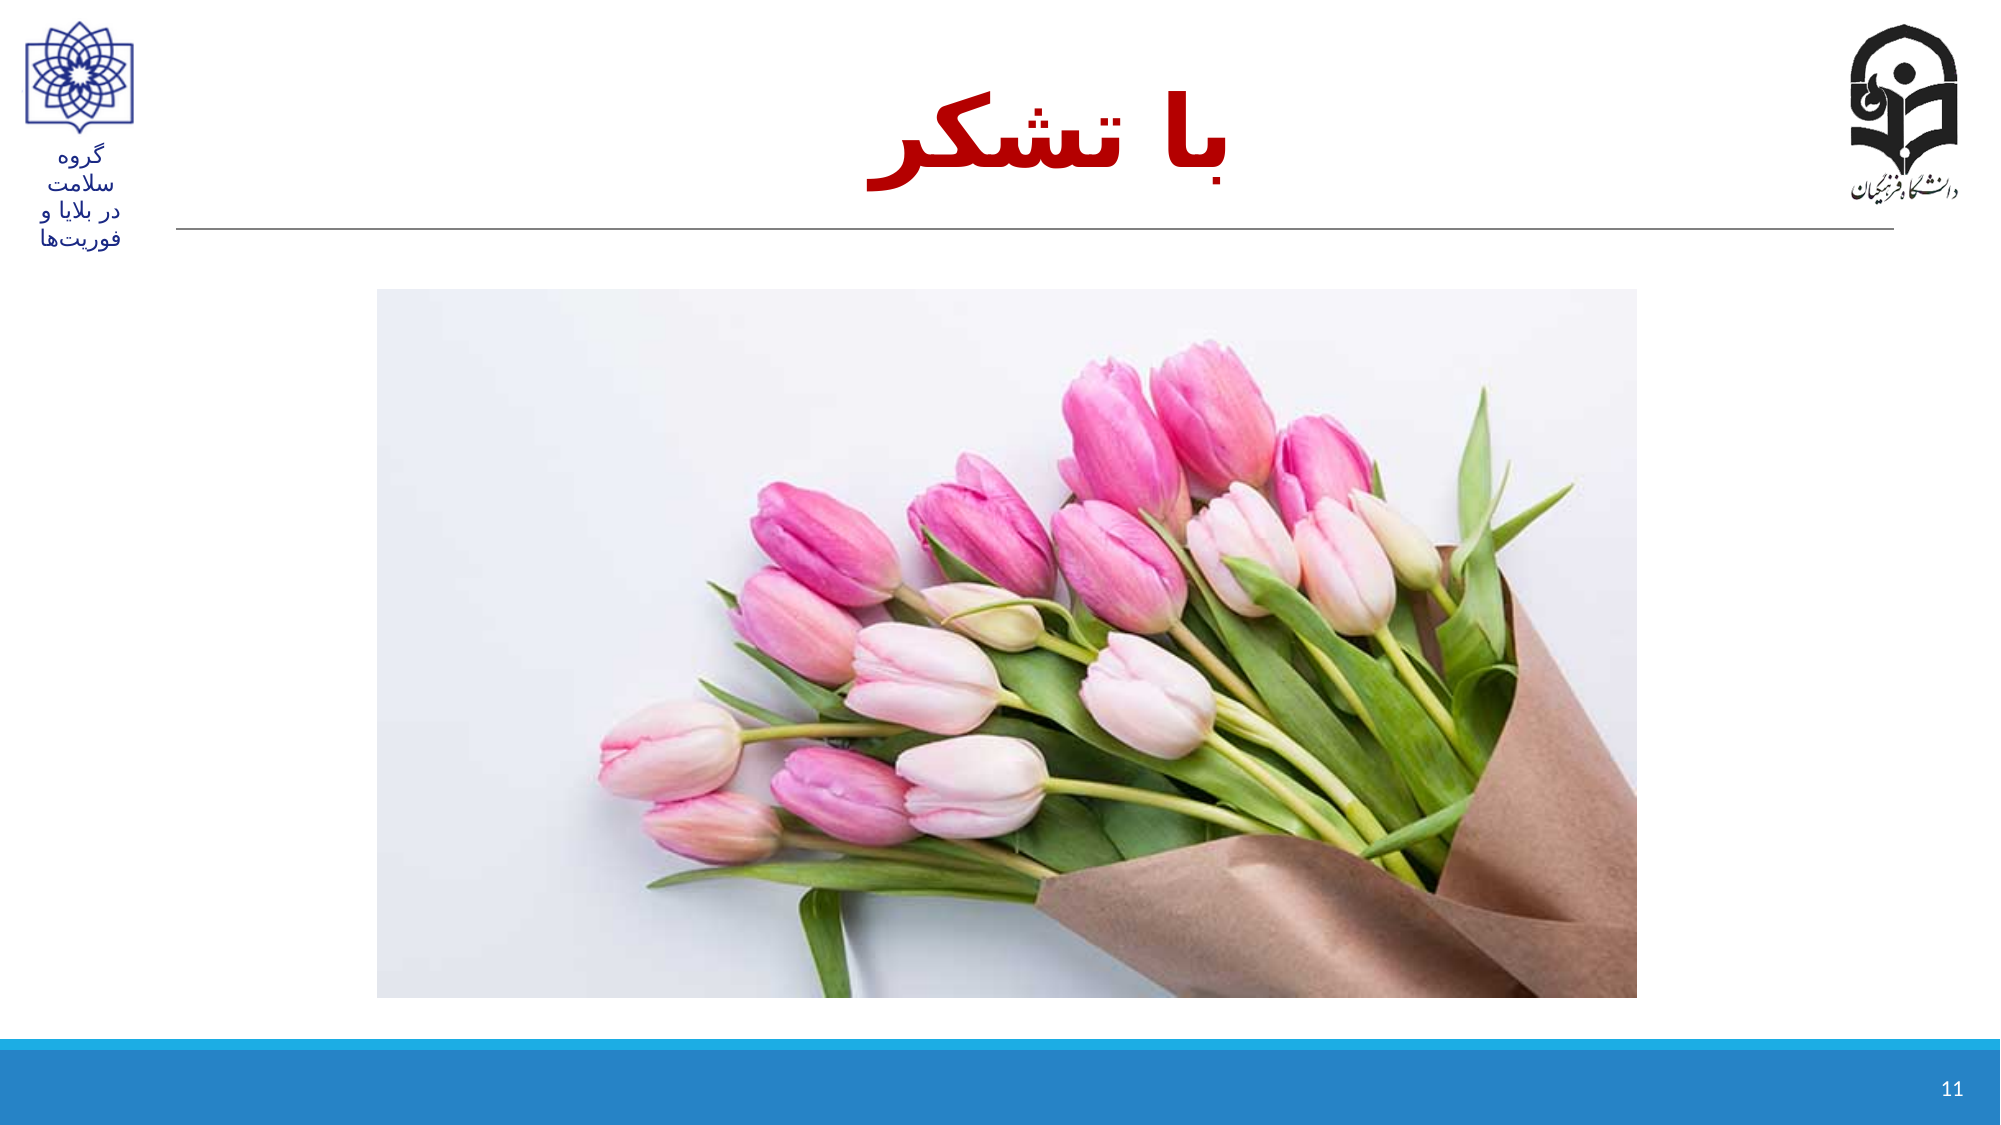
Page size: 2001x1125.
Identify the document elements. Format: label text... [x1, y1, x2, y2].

slide_number 11 [1910, 1054, 1980, 1120]
picture [21, 18, 140, 137]
picture [1809, 19, 1999, 210]
title با تشکر [177, 47, 1895, 227]
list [377, 289, 1637, 999]
